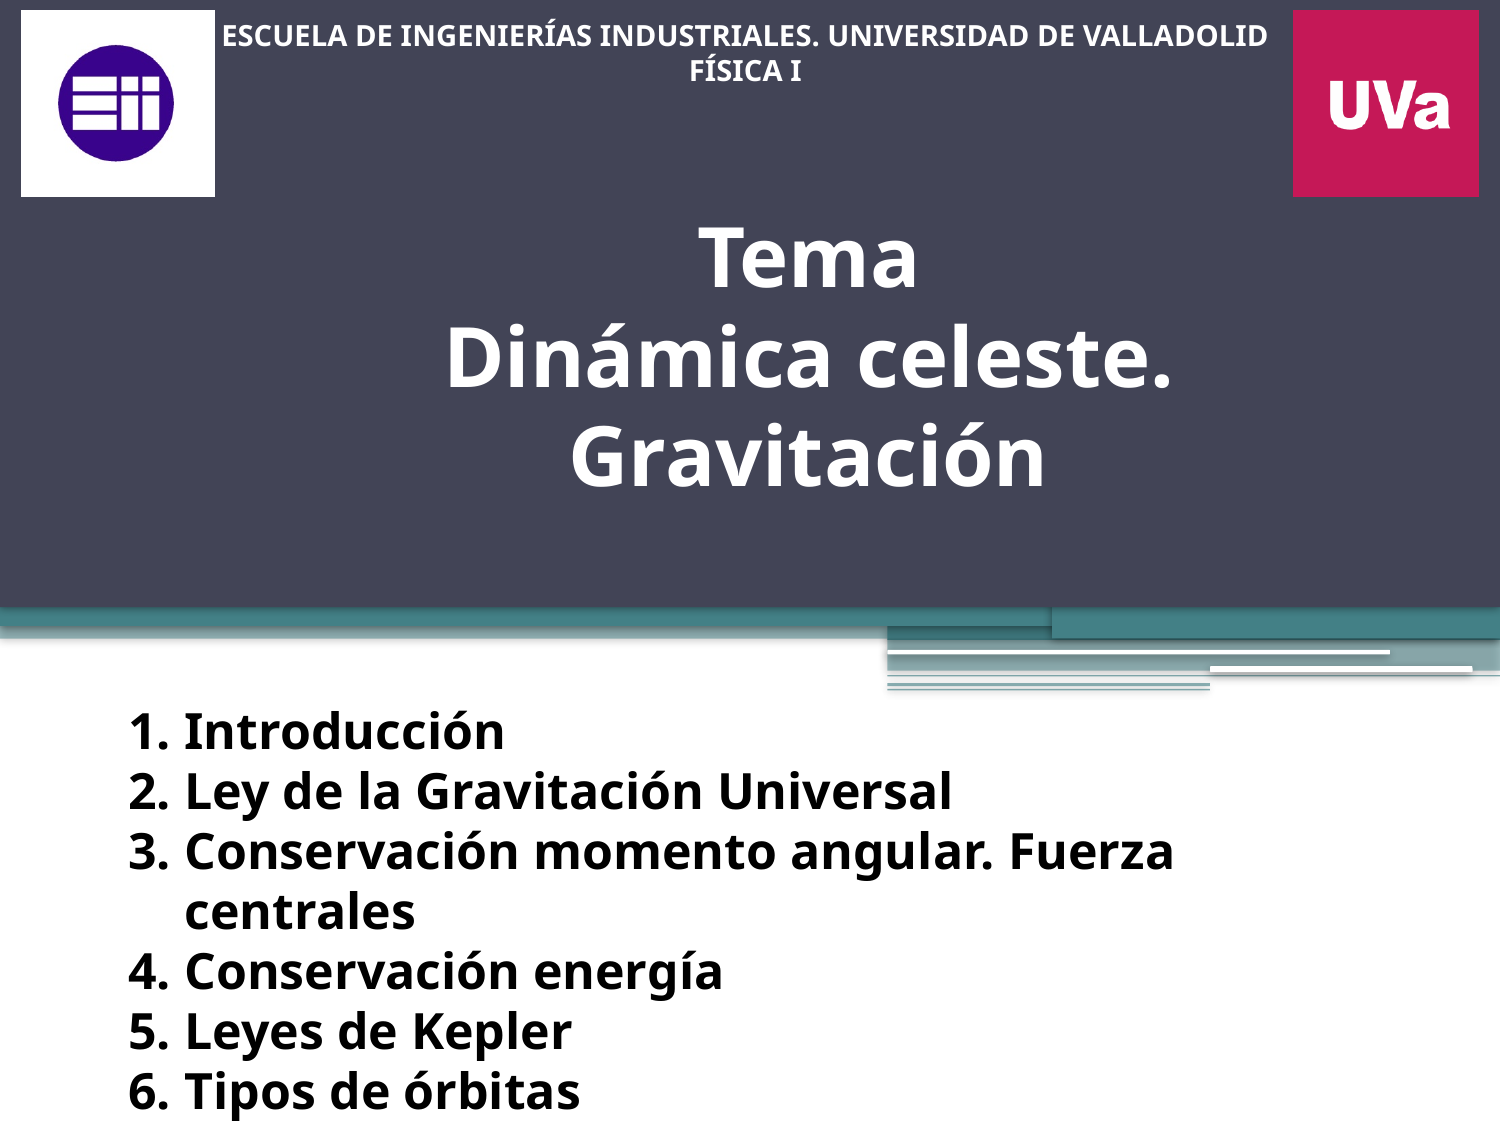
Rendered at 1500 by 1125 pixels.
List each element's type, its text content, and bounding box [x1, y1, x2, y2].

text_box Introducción Ley de la Gravitación Universal Conservación momento angular. Fuerza centrales Conservación energía Leyes de Kepler Tipos de órbitas [113, 692, 1329, 1125]
picture [1293, 9, 1479, 197]
text_box Tema Dinámica celeste. Gravitación [206, 196, 1412, 511]
text_box ESCUELA DE INGENIERÍAS INDUSTRIALES. UNIVERSIDAD DE VALLADOLID FÍSICA I [219, 10, 1285, 95]
picture [20, 9, 216, 197]
